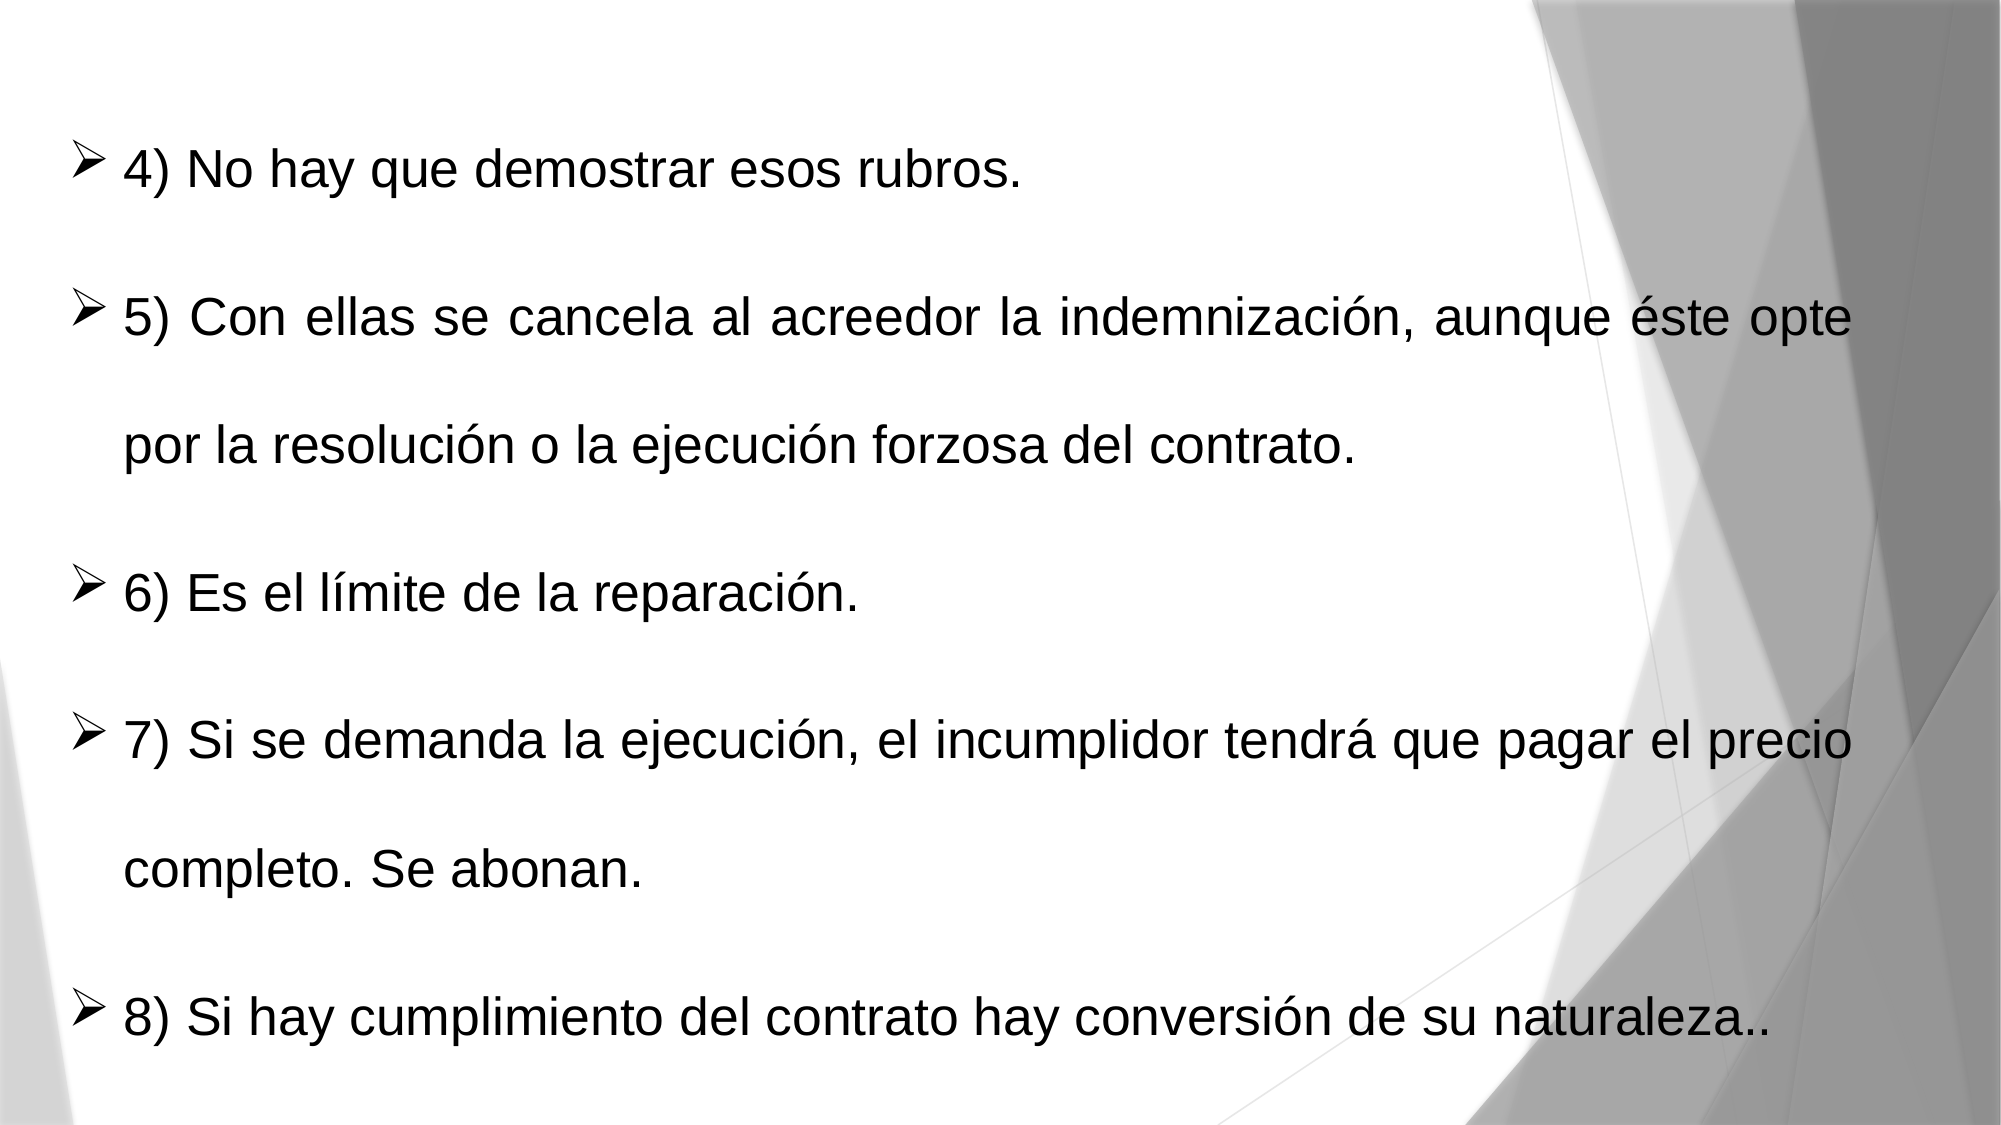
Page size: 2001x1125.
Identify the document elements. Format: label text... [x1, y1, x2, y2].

list 4) No hay que demostrar esos rubros. 5) Con ellas se cancela al acreedor la indemnización, aunque éste opte por la resolución o la ejecución forzosa del contrato. 6) Es el límite de la reparación. 7) Si se demanda la ejecución, el incumplidor tendrá que pagar el precio completo. Se abonan. 8) Si hay cumplimiento del contrato hay conversión de su naturaleza.. [53, 62, 1870, 1074]
